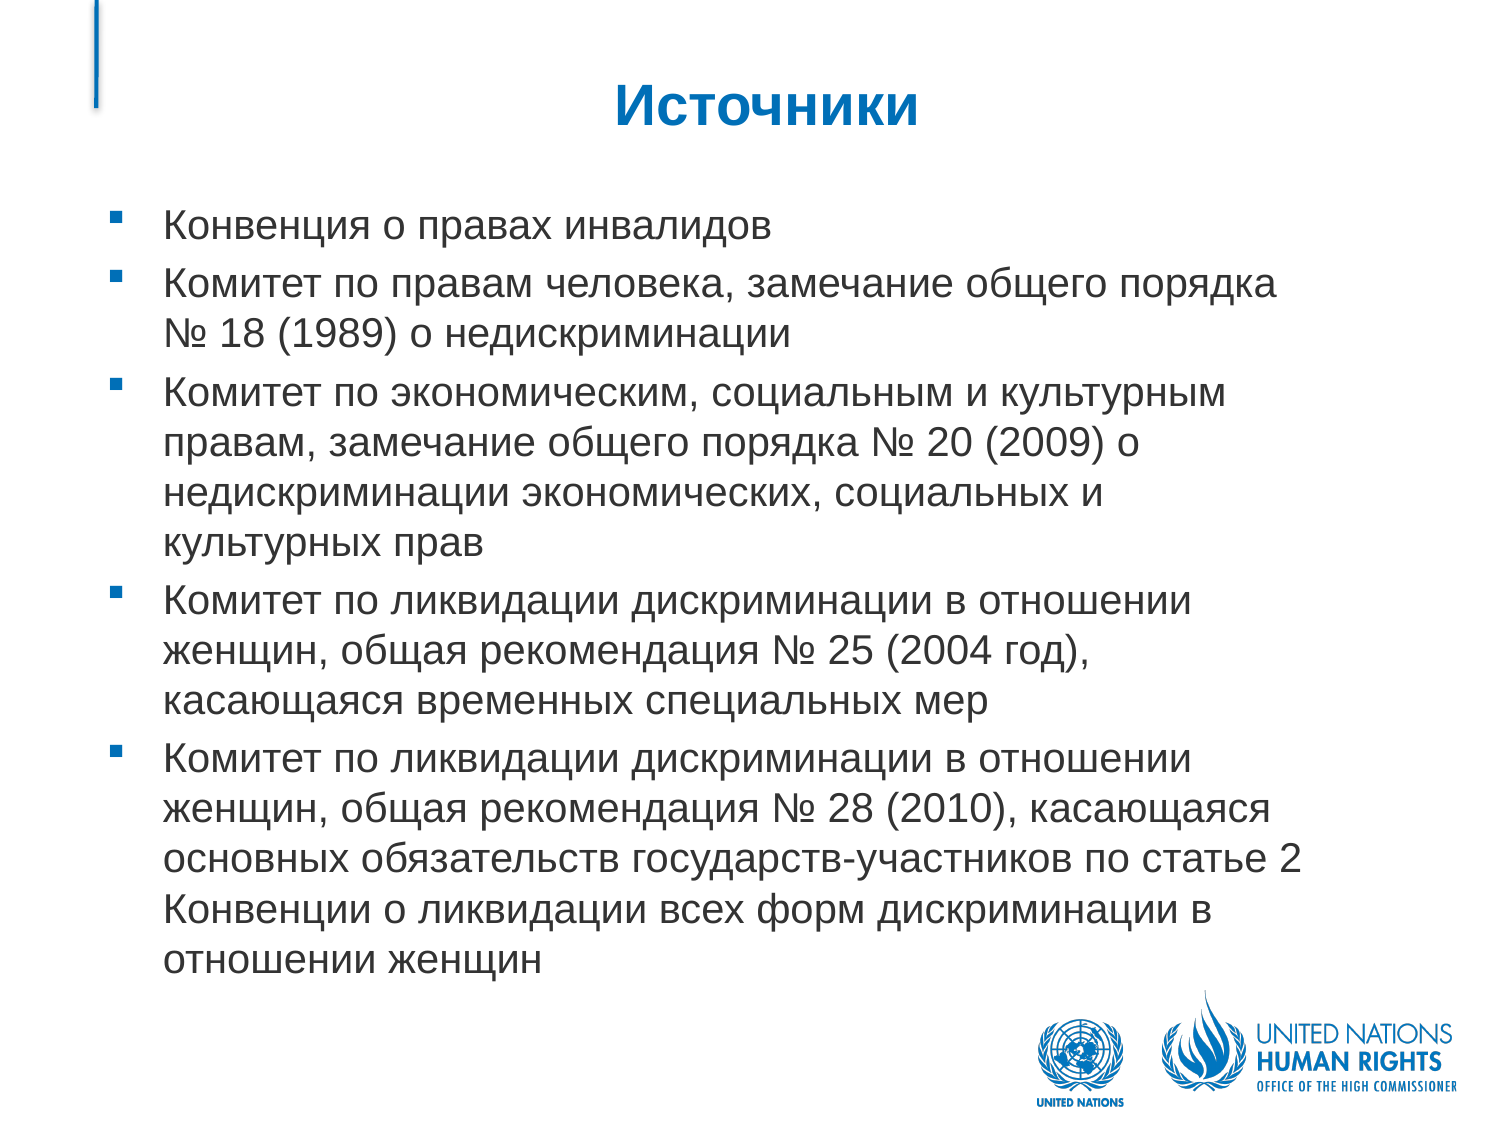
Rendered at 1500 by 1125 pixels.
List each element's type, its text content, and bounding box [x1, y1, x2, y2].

list Конвенция о правах инвалидов Комитет по правам человека, замечание общего порядка № 18 (1989) о недискриминации Комитет по экономическим, социальным и культурным правам, замечание общего порядка № 20 (2009) о недискриминации экономических, социальных и культурных прав Комитет по ликвидации дискриминации в отношении женщин, общая рекомендация № 25 (2004 год), касающаяся временных специальных мер Комитет по ликвидации дискриминации в отношении женщин, общая рекомендация № 28 (2010), касающаяся основных обязательств государств-участников по статье 2 Конвенции о ликвидации всех форм дискриминации в отношении женщин [91, 190, 1319, 1014]
picture [1037, 990, 1457, 1107]
title Источники [72, 59, 1463, 248]
